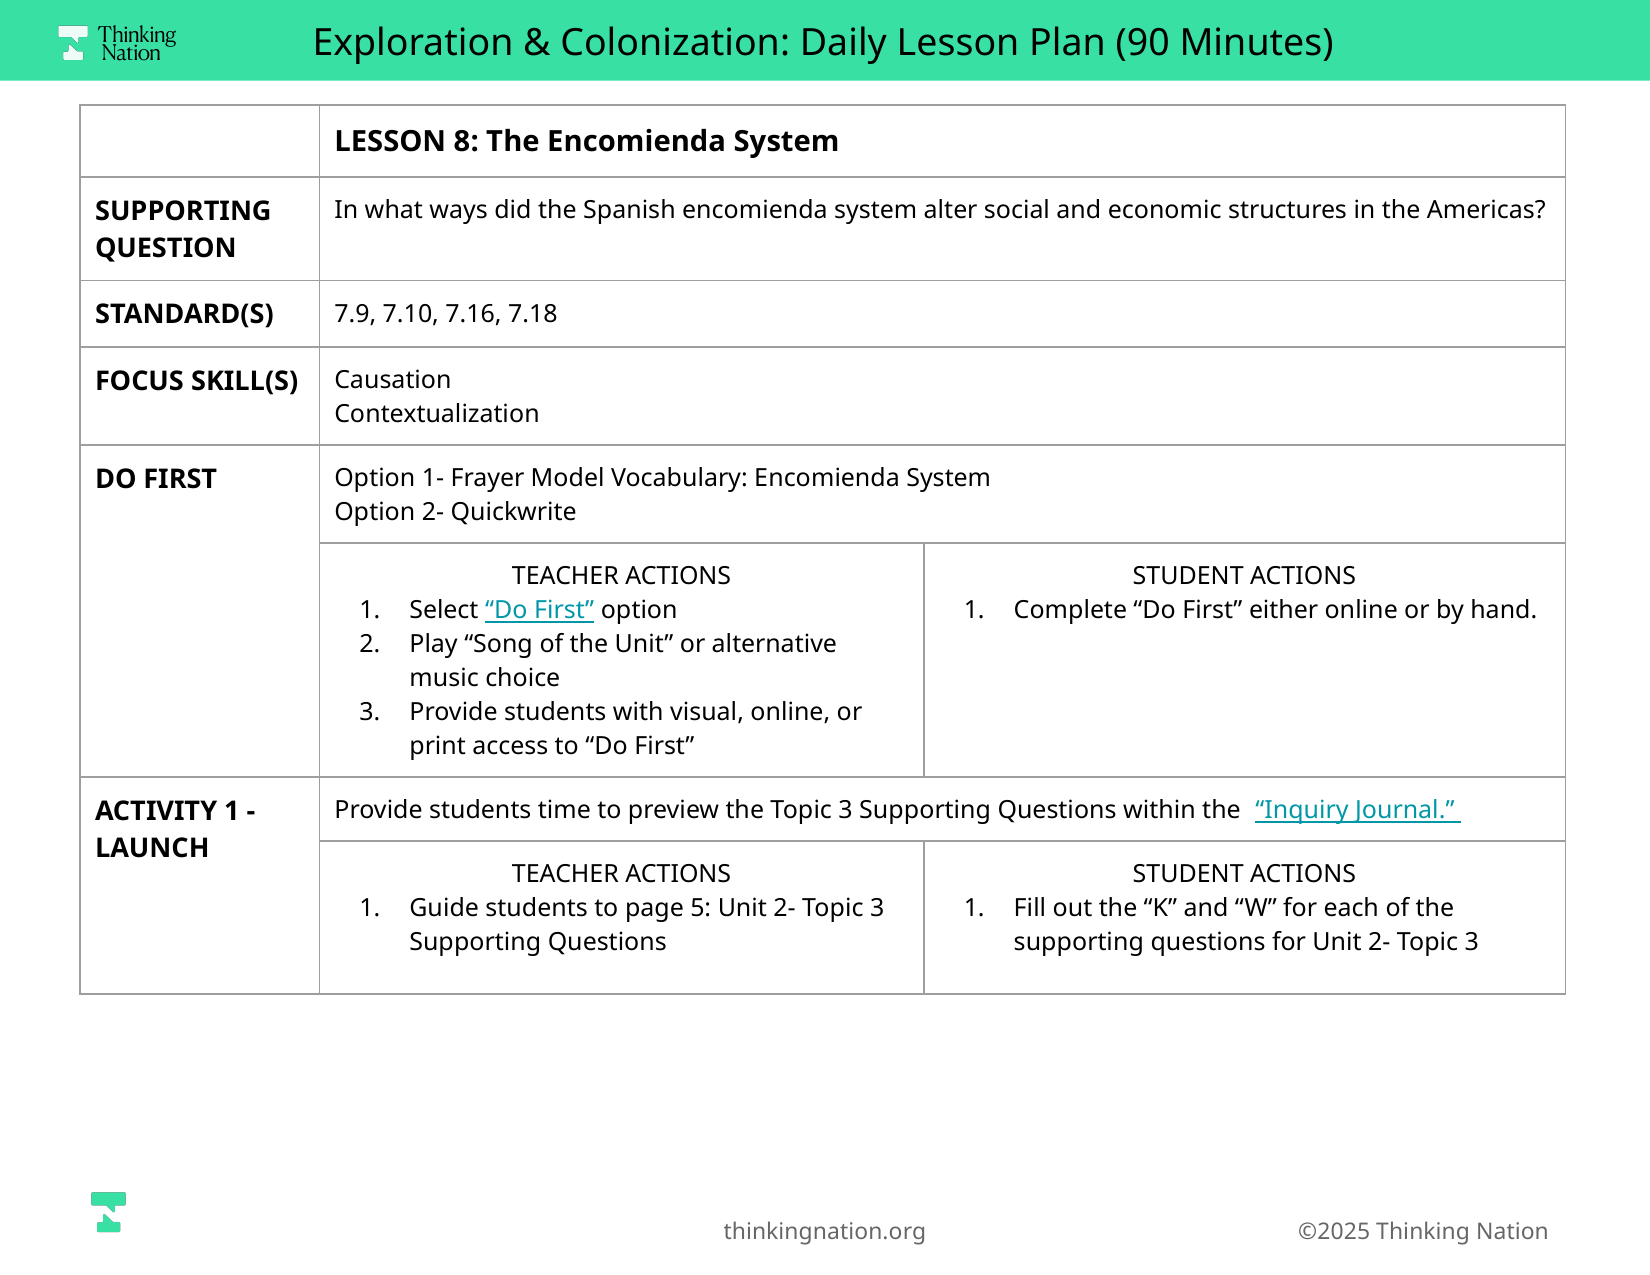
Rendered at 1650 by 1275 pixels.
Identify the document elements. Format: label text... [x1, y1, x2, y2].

table_cell TEACHER ACTIONS Guide students to page 5: Unit 2- Topic 3 Supporting Questions [320, 842, 923, 993]
text_box Exploration & Colonization: Daily Lesson Plan (90 Minutes) [0, 0, 1650, 81]
picture [80, 1184, 136, 1240]
table_cell STUDENT ACTIONS Complete “Do First” either online or by hand. [925, 544, 1565, 776]
table_cell STUDENT ACTIONS Fill out the “K” and “W” for each of the supporting questions for Unit 2- Topic 3 [925, 842, 1565, 993]
table_cell In what ways did the Spanish encomienda system alter social and economic structures in the Americas? [320, 178, 1565, 280]
picture [45, 14, 180, 71]
table_cell Provide students time to preview the Topic 3 Supporting Questions within the “Inquiry Journal.” [320, 778, 1565, 840]
table_cell FOCUS SKILL(S) [81, 348, 319, 444]
table_cell Causation Contextualization [320, 348, 1565, 444]
table_cell ACTIVITY 1 - LAUNCH [81, 778, 319, 993]
table_cell DO FIRST [81, 446, 319, 776]
table_header LESSON 8: The Encomienda System [320, 106, 1565, 176]
table_cell TEACHER ACTIONS Select “Do First” option Play “Song of the Unit” or alternative music choice Provide students with visual, online, or print access to “Do First” [320, 544, 923, 776]
table_cell Option 1- Frayer Model Vocabulary: Encomienda System Option 2- Quickwrite [320, 446, 1565, 542]
text_box ©2025 Thinking Nation [1174, 1200, 1566, 1240]
table_header [81, 106, 319, 176]
table_cell SUPPORTING QUESTION [81, 178, 319, 280]
text_box thinkingnation.org [629, 1200, 1021, 1240]
table_cell 7.9, 7.10, 7.16, 7.18 [320, 281, 1565, 346]
table_cell STANDARD(S) [81, 281, 319, 346]
